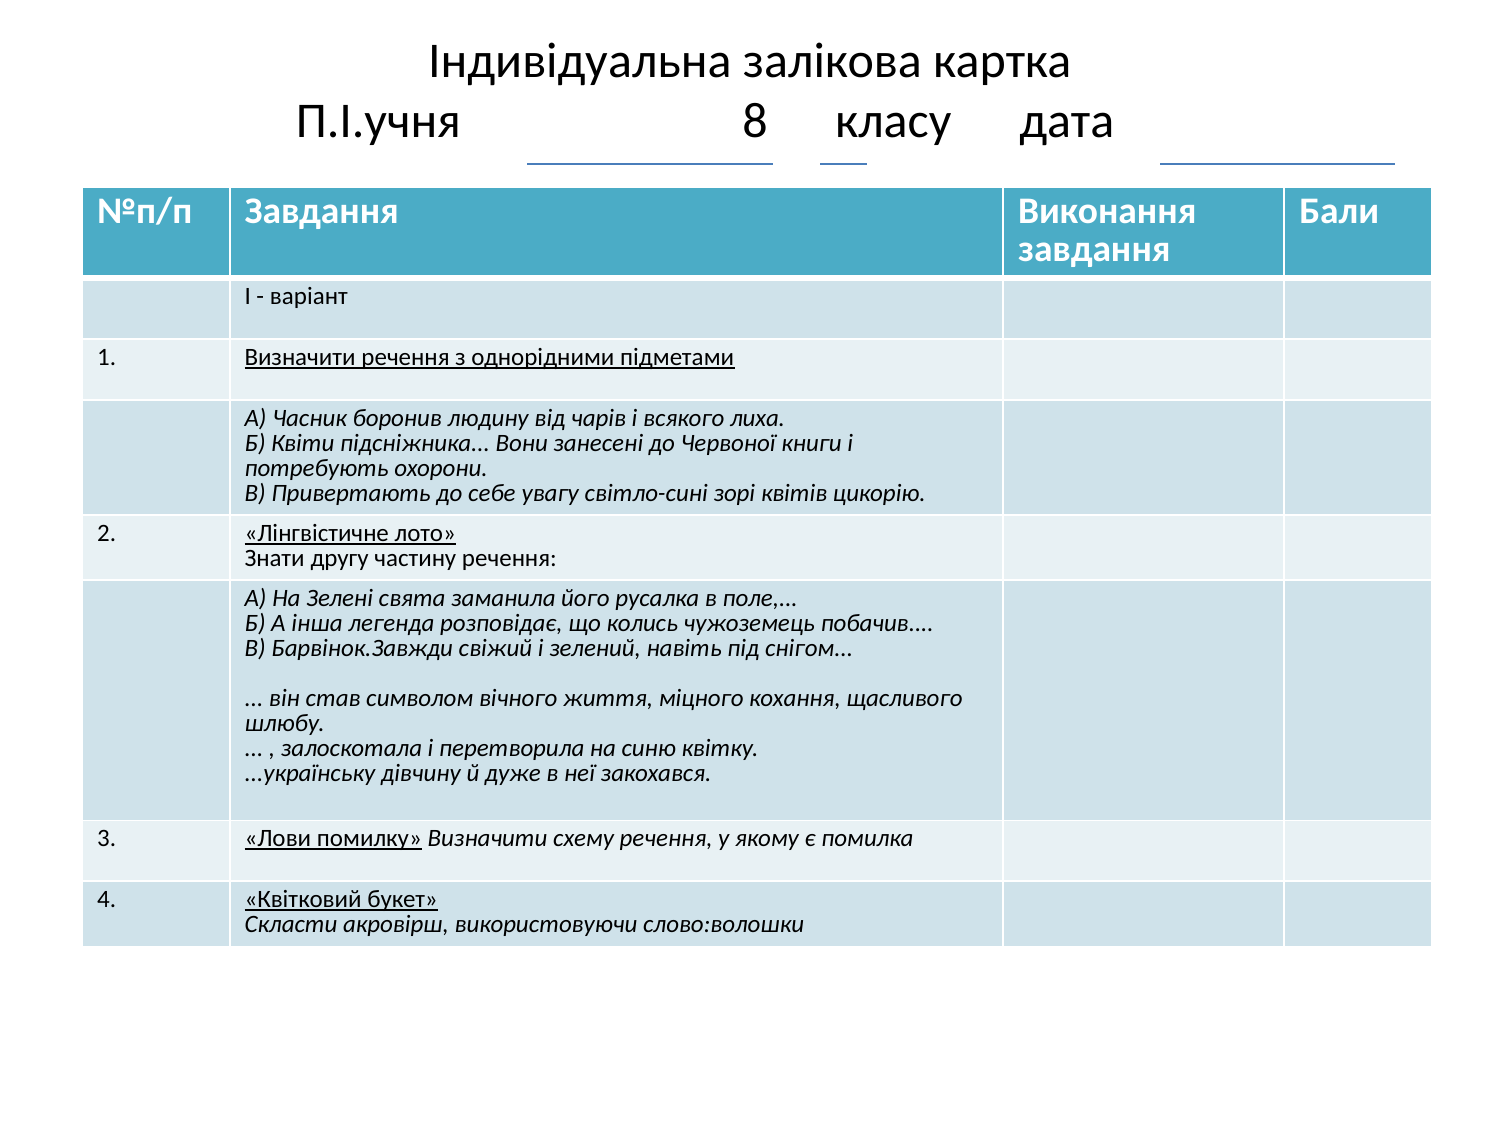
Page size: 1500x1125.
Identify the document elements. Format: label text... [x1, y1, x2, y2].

table_cell 1. [83, 340, 229, 399]
table_cell [1285, 516, 1431, 579]
table_cell [1285, 401, 1431, 514]
table_header Виконання завдання [1004, 188, 1283, 275]
table_cell [1285, 821, 1431, 880]
table_cell 2. [83, 516, 229, 579]
table_cell «Лінгвістичне лото» Знати другу частину речення: [231, 516, 1002, 579]
table_header Бали [1285, 188, 1431, 275]
table_cell Визначити речення з однорідними підметами [231, 340, 1002, 399]
table_cell І - варіант [231, 281, 1002, 338]
table_cell «Лови помилку» Визначити схему речення, у якому є помилка [231, 821, 1002, 880]
table_cell [1004, 340, 1283, 399]
table_cell «Квітковий букет» Скласти акровірш, використовуючи слово:волошки [231, 882, 1002, 946]
table_cell 4. [83, 882, 229, 946]
text_box [58, 175, 1383, 331]
table_cell [1004, 821, 1283, 880]
table_cell [83, 281, 229, 338]
table_cell А) Часник боронив людину від чарів і всякого лиха. Б) Квіти підсніжника... Вони занесені до Червоної книги і потребують охорони. В) Привертають до себе увагу світло-сині зорі квітів цикорію. [231, 401, 1002, 514]
table_cell [83, 581, 229, 820]
table_cell [1285, 340, 1431, 399]
table_cell [1004, 401, 1283, 514]
table_cell [83, 401, 229, 514]
table_cell [1285, 882, 1431, 946]
table_cell А) На Зелені свята заманила його русалка в поле,... Б) А інша легенда розповідає, що колись чужоземець побачив.... В) Барвінок.Завжди свіжий і зелений, навіть під снігом... ... він став символом вічного життя, міцного кохання, щасливого шлюбу. ... , залоскотала і перетворила на синю квітку. ...українську дівчину й дуже в неї закохався. [231, 581, 1002, 820]
table_header Завдання [231, 188, 1002, 275]
table_cell [1004, 581, 1283, 820]
table_cell [1004, 516, 1283, 579]
table_header №п/п [83, 188, 229, 275]
table_cell [1285, 281, 1431, 338]
table_cell [1285, 581, 1431, 820]
table_cell 3. [83, 821, 229, 880]
title Індивідуальна залікова картка П.І.учня 8 класу дата [75, 0, 1425, 176]
table_cell [1004, 281, 1283, 338]
table_cell [1004, 882, 1283, 946]
